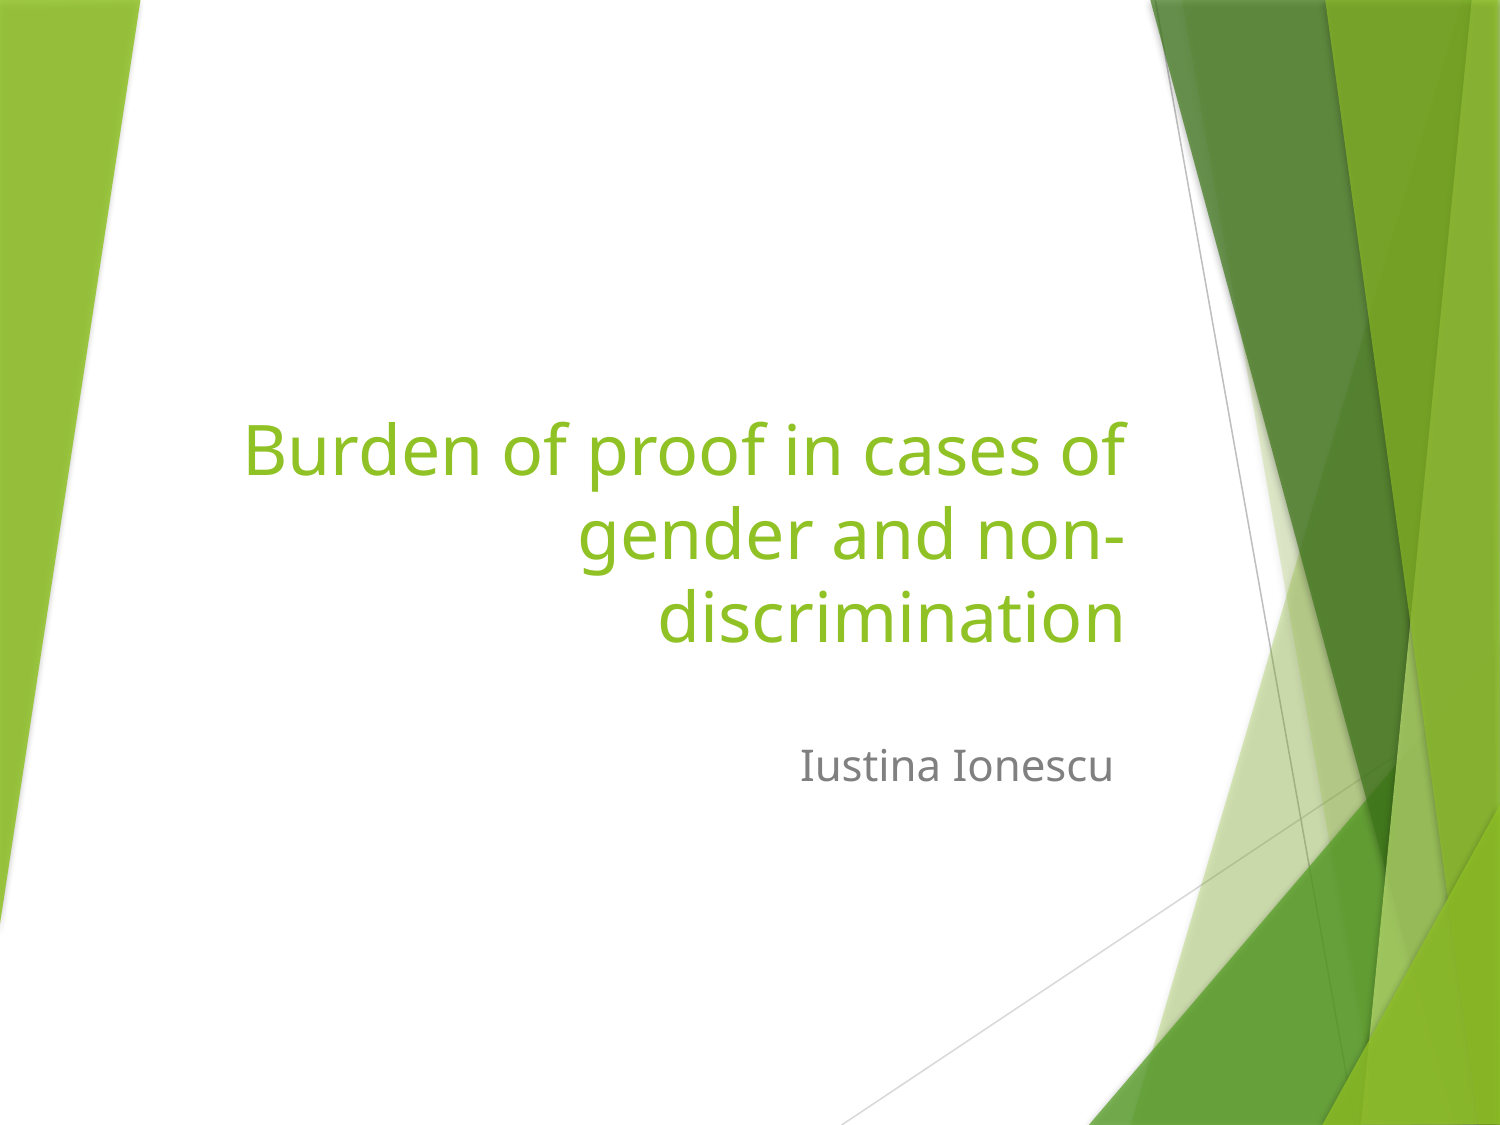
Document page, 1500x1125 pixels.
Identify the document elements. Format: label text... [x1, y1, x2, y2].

title Burden of proof in cases of gender and non-discrimination [185, 394, 1142, 664]
subtitle Iustina Ionescu [185, 664, 1142, 845]
